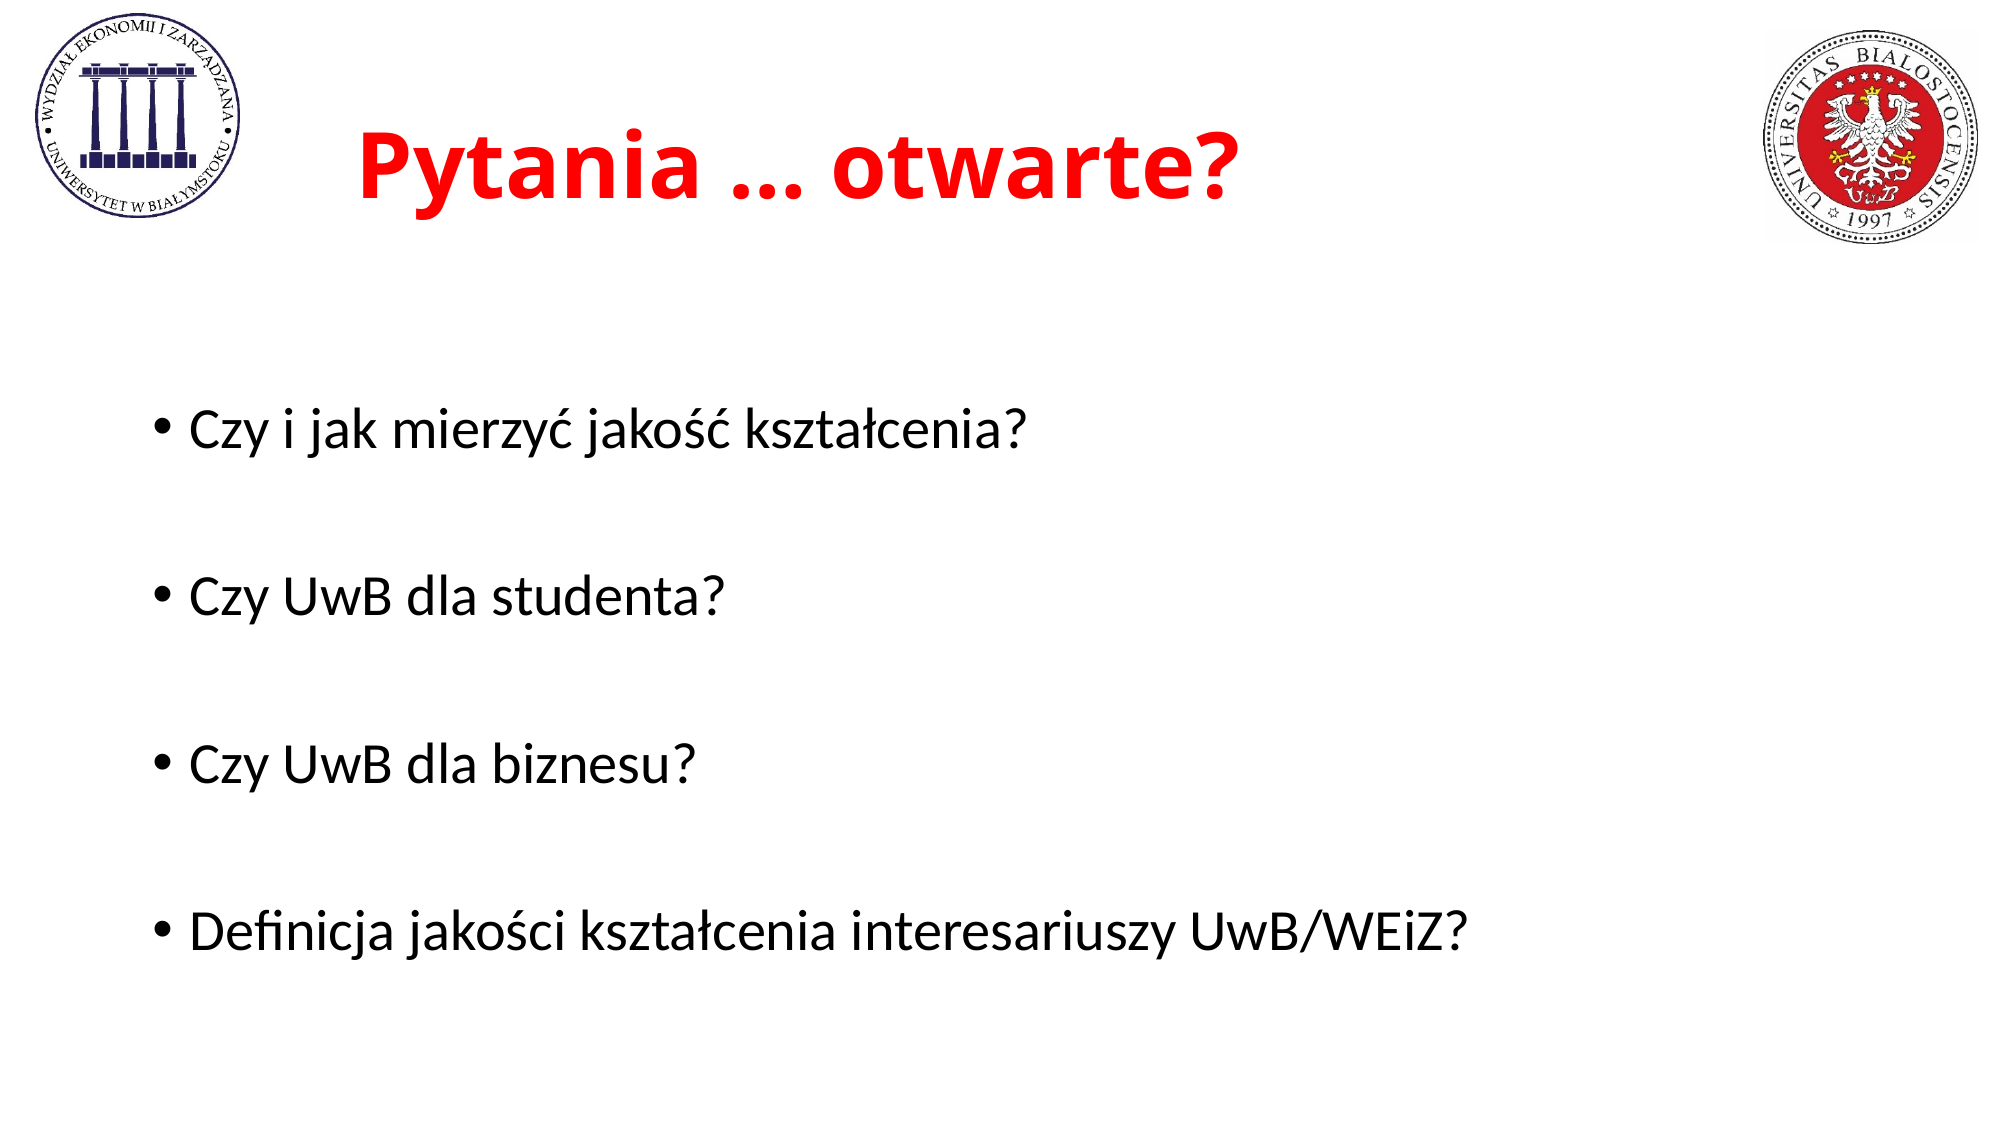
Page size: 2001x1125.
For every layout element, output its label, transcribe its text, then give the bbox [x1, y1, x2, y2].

list Czy i jak mierzyć jakość kształcenia? Czy UwB dla studenta? Czy UwB dla biznesu? Definicja jakości kształcenia interesariuszy UwB/WEiZ? [137, 299, 1863, 1014]
title Pytania … otwarte? [340, 59, 1707, 278]
picture [1763, 30, 1978, 245]
picture [35, 13, 240, 218]
